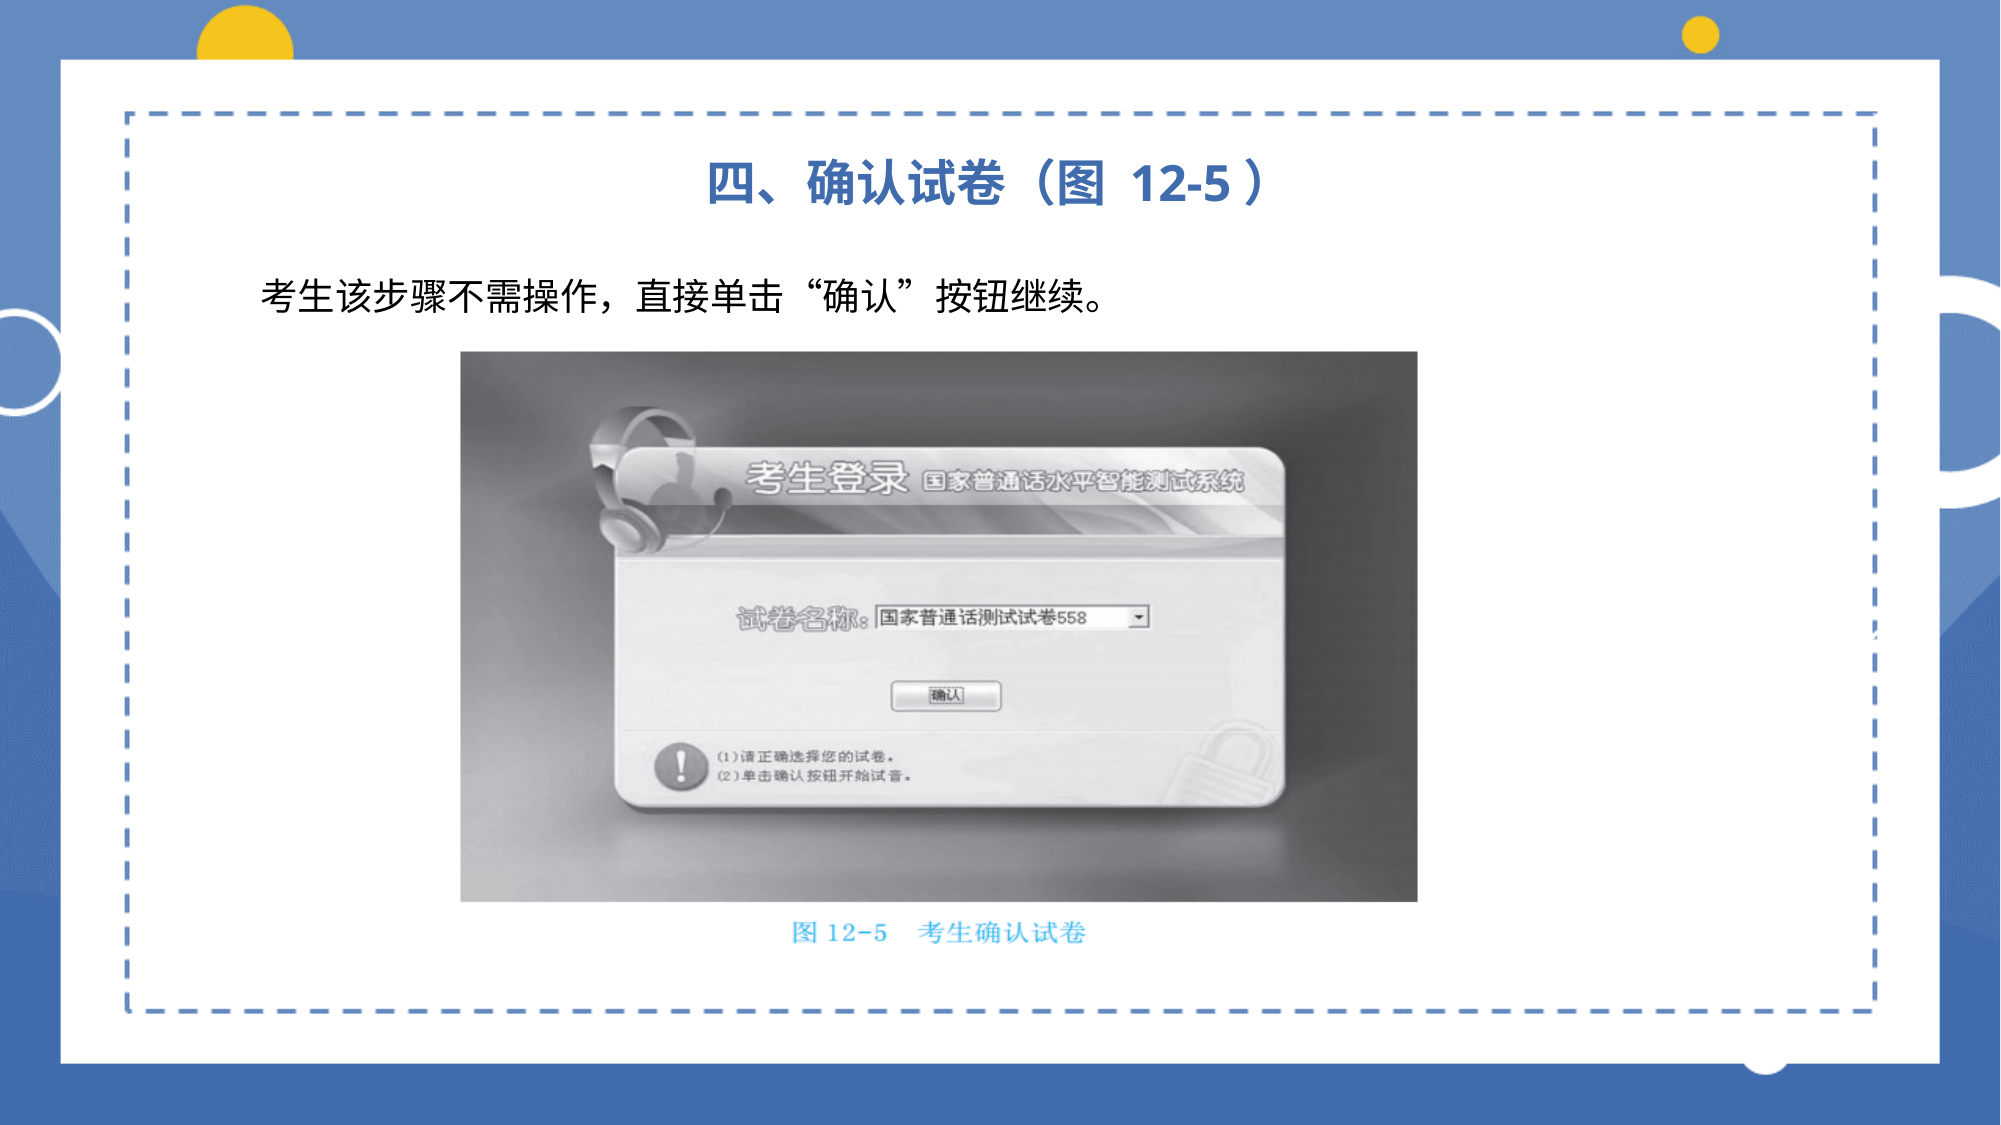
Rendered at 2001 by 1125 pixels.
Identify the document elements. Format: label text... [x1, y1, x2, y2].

picture [0, 0, 2001, 1125]
text_box 考生该步骤不需操作，直接单击“确认”按钮继续。 [245, 243, 1822, 326]
text_box 四、确认试卷（图 12-5） [691, 144, 1309, 220]
